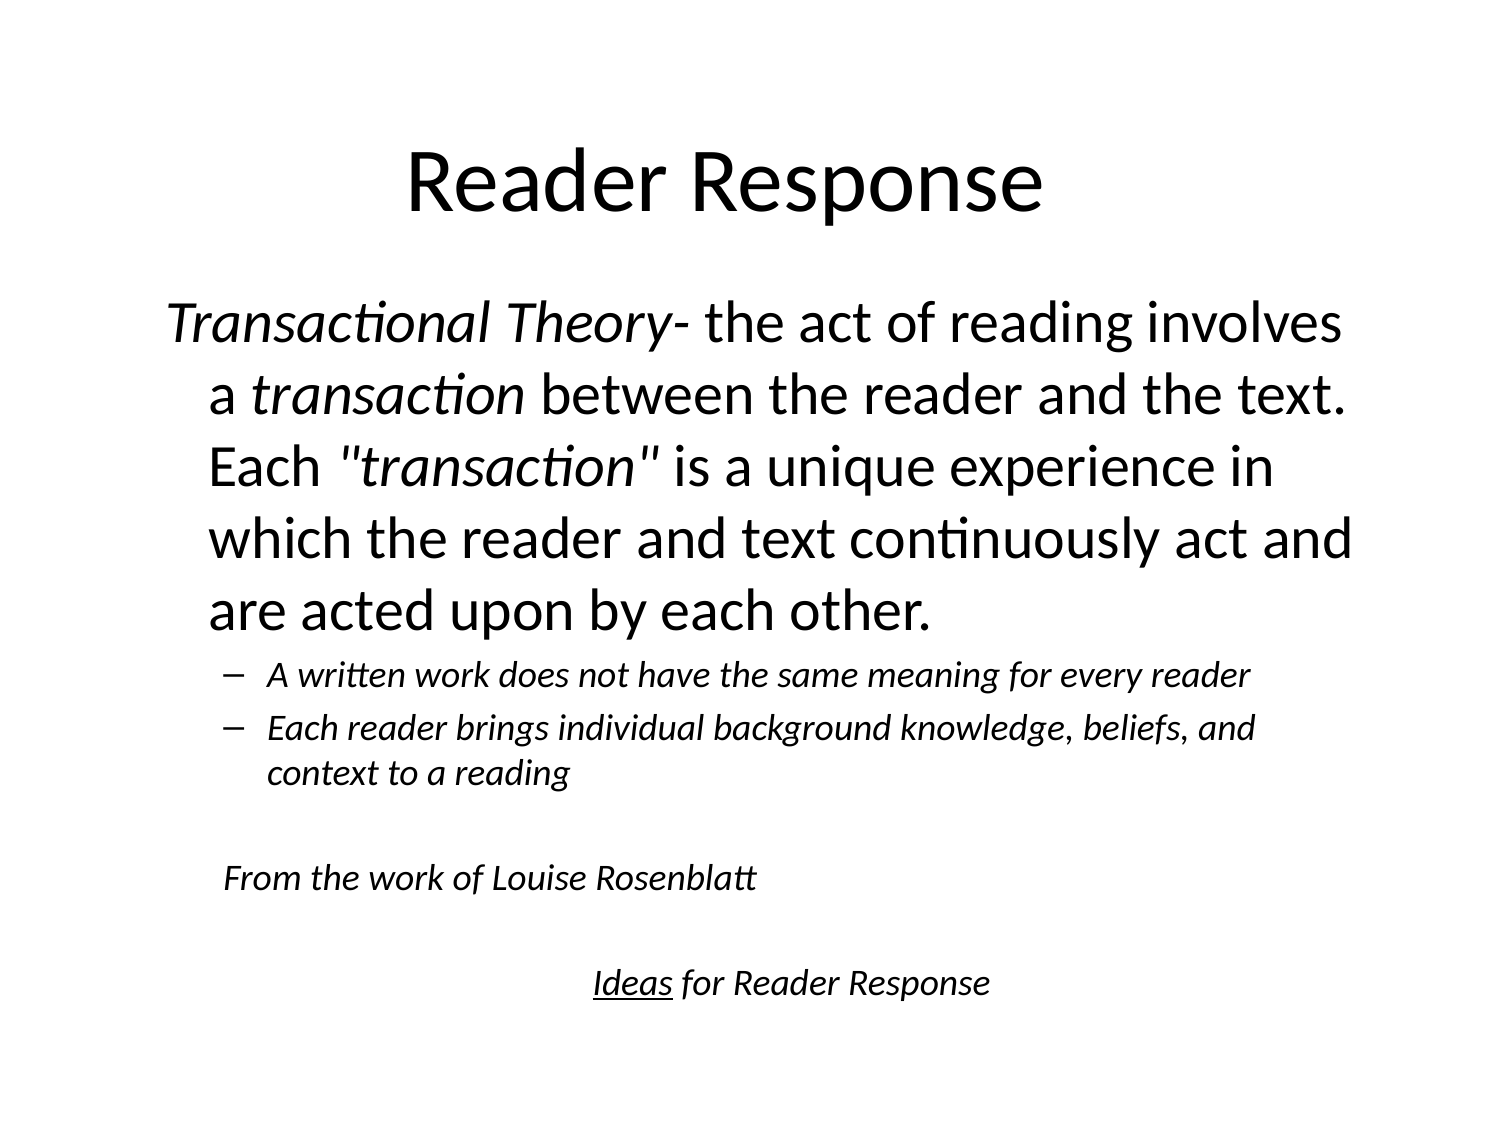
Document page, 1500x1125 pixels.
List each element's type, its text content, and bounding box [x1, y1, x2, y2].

title Reader Response [162, 75, 1290, 275]
list Transactional Theory- the act of reading involves a transaction between the reader and the text. Each "transaction" is a unique experience in which the reader and text continuously act and are acted upon by each other. A written work does not have the same meaning for every reader Each reader brings individual background knowledge, beliefs, and context to a reading From the work of Louise Rosenblatt Ideas for Reader Response [150, 275, 1375, 1025]
